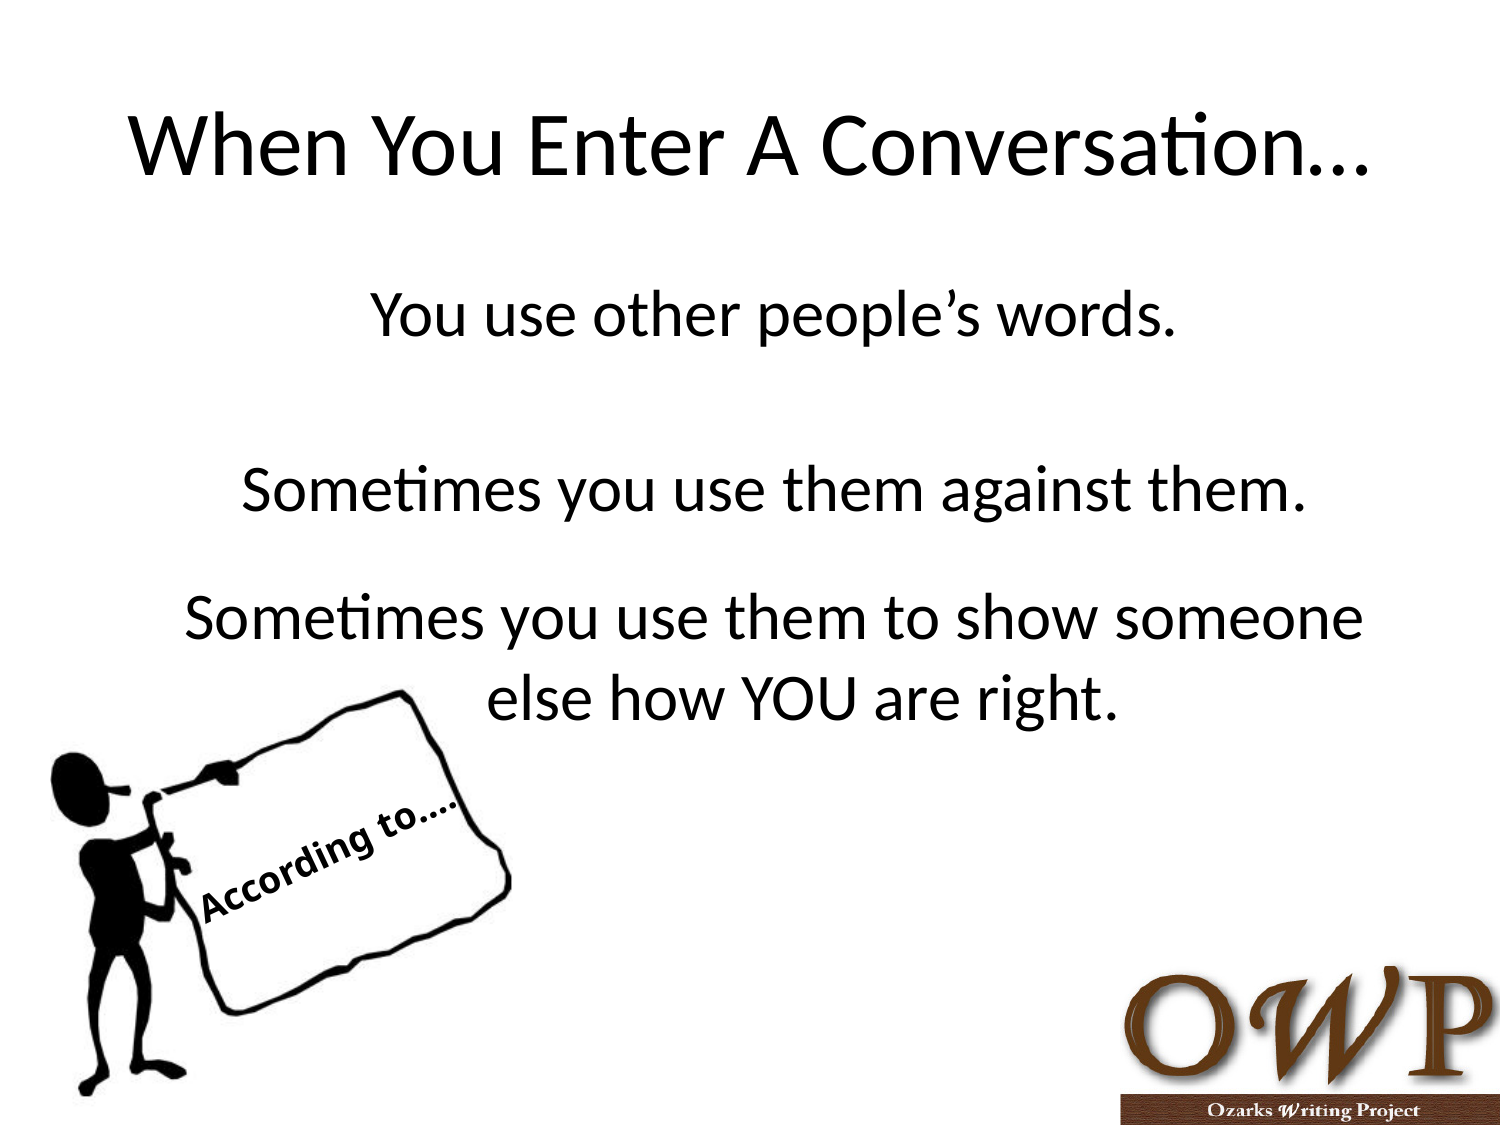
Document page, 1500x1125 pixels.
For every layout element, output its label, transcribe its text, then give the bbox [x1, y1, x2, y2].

picture [1120, 957, 1500, 1125]
list You use other people’s words. Sometimes you use them against them. Sometimes you use them to show someone else how YOU are right. [112, 262, 1438, 963]
title When You Enter A Conversation… [74, 44, 1426, 233]
picture [49, 662, 513, 1125]
